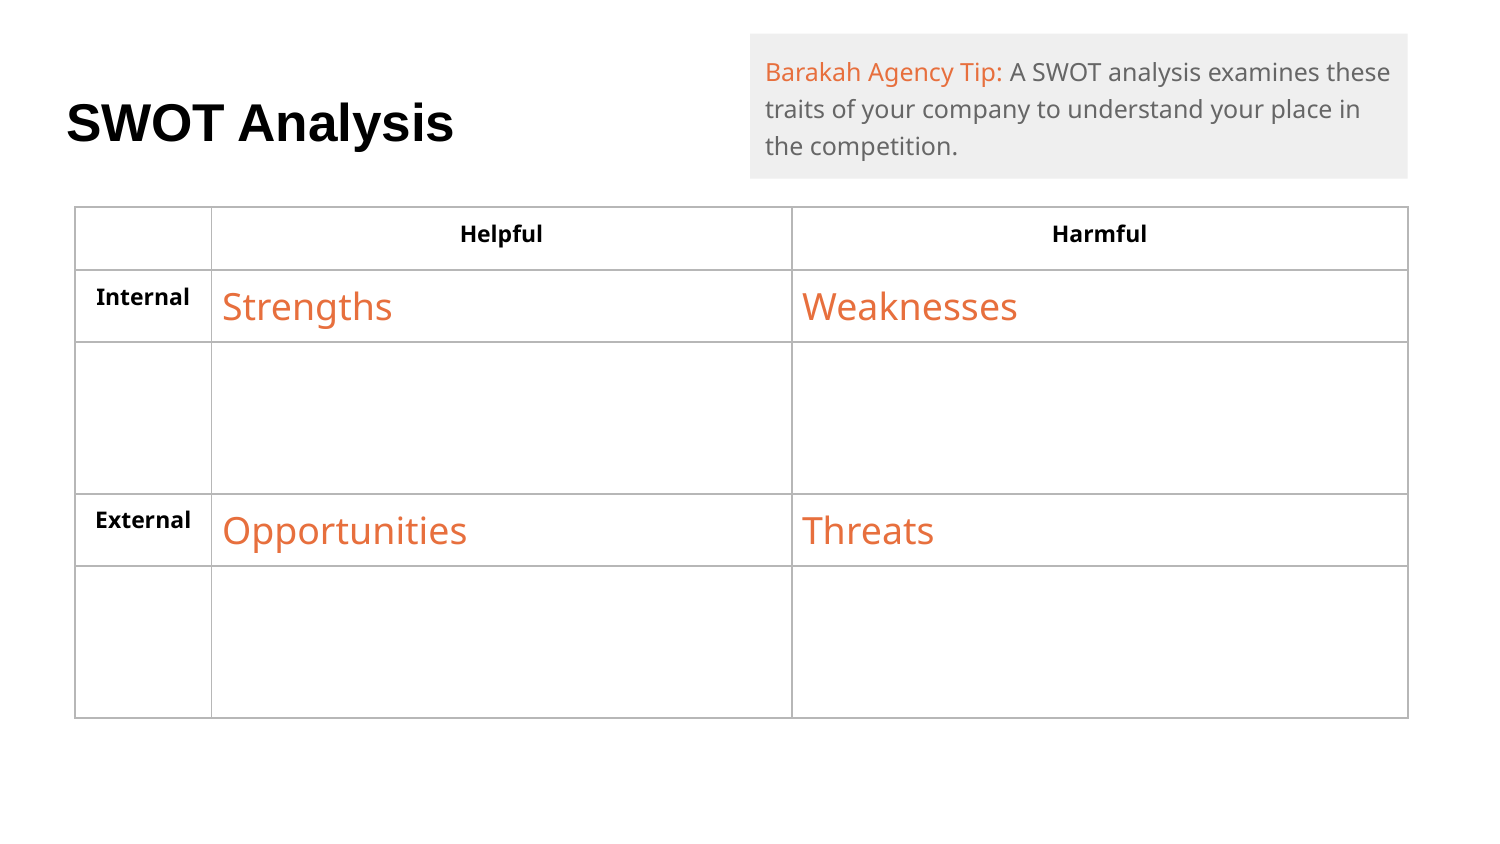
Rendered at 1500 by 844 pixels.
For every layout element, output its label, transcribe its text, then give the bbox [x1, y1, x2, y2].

table_cell [76, 343, 211, 493]
list Barakah Agency Tip: A SWOT analysis examines these traits of your company to understand your place in the competition. [750, 33, 1408, 179]
table_cell Weaknesses [793, 271, 1407, 341]
table_cell [793, 343, 1407, 493]
table_cell [212, 567, 791, 717]
table_header [76, 208, 211, 269]
table_cell Internal [76, 271, 211, 341]
title SWOT Analysis [51, 72, 750, 167]
table_cell [212, 343, 791, 493]
table_cell External [76, 495, 211, 565]
table_cell Opportunities [212, 495, 791, 565]
table_cell [793, 567, 1407, 717]
table_cell [76, 567, 211, 717]
table_header Helpful [212, 208, 791, 269]
table_header Harmful [793, 208, 1407, 269]
table_cell Threats [793, 495, 1407, 565]
table_cell Strengths [212, 271, 791, 341]
